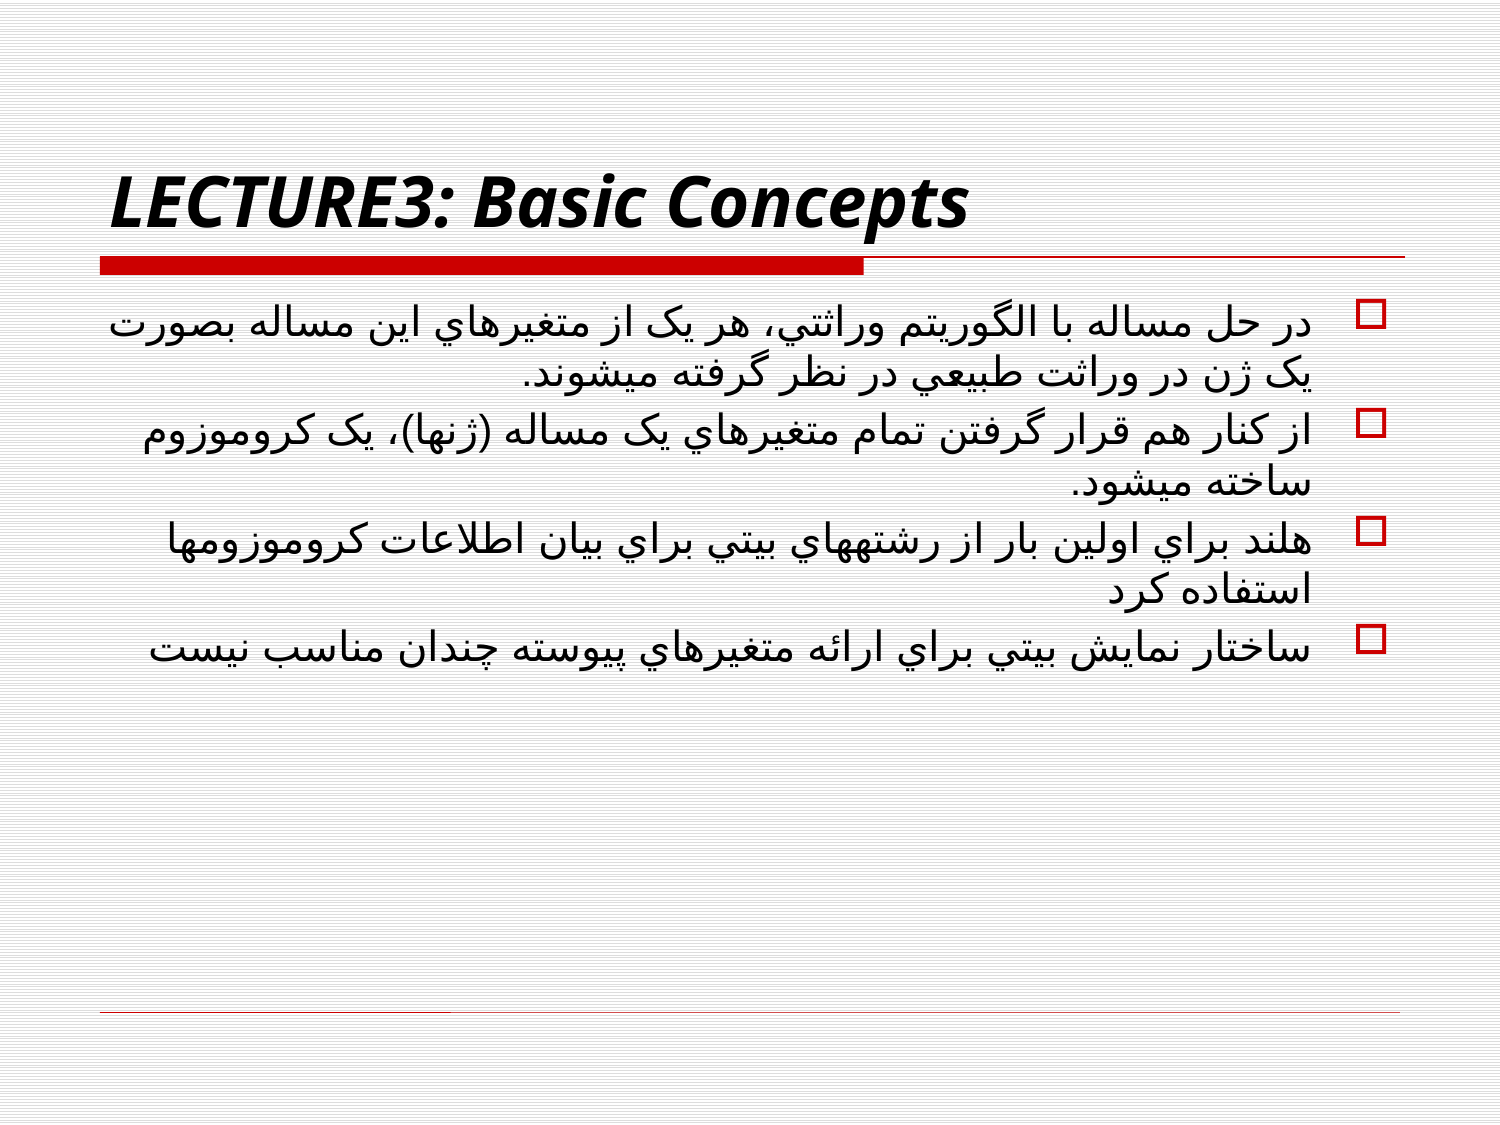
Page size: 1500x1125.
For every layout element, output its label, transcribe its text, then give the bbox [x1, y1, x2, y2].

title LECTURE3: Basic Concepts [94, 50, 1407, 250]
list در حل مساله با الگوريتم وراثتي، هر يک از متغيرهاي اين مساله بصورت يک ژن در وراثت طبيعي در نظر گرفته مي­شوند. از کنار هم قرار گرفتن تمام متغيرهاي يک مساله (ژنها)، يک کروموزوم ساخته مي­شود. هلند براي اولين بار از رشته­هاي بيتي براي بيان اطلاعات کروموزومها استفاده کرد ساختار نمايش بيتي براي ارائه متغيرهاي پيوسته چندان مناسب نيست [92, 287, 1406, 1050]
